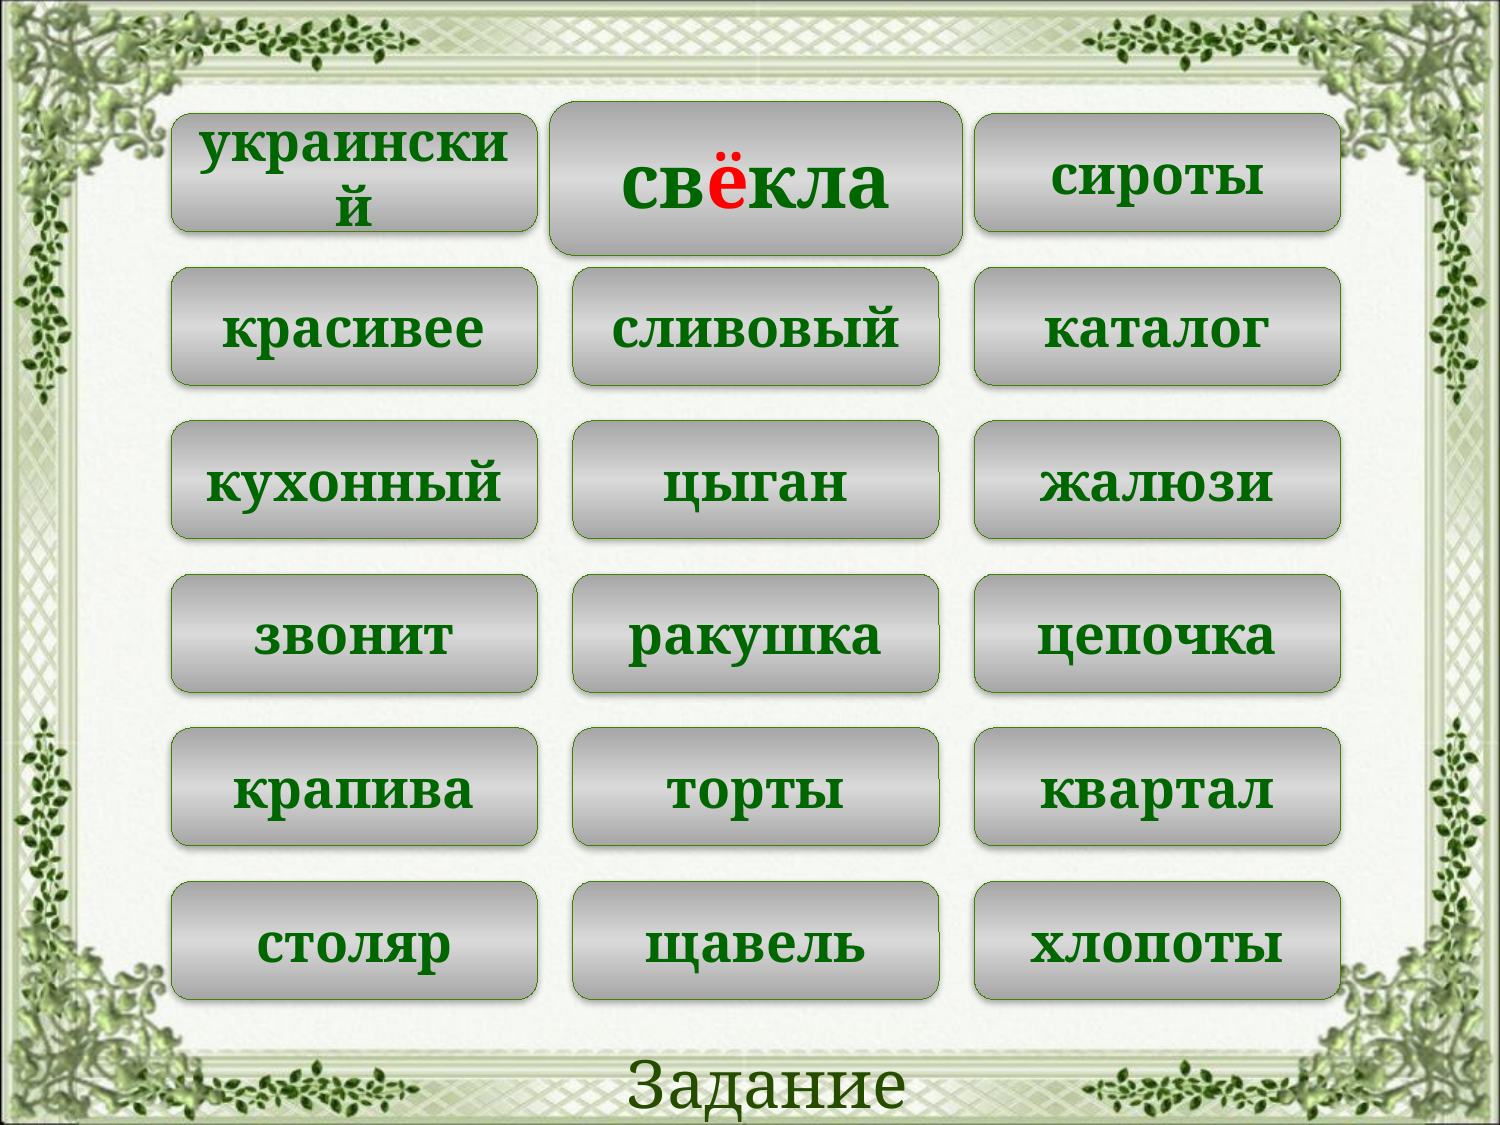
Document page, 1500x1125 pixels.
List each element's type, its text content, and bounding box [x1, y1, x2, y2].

text_box ракушка [572, 574, 940, 693]
text_box свёкла [549, 101, 963, 256]
text_box крапива [171, 727, 538, 846]
text_box хлопоты [974, 881, 1341, 1000]
text_box цыган [572, 420, 940, 539]
text_box кухонный [171, 420, 538, 539]
text_box украинский [171, 113, 538, 232]
text_box столяр [171, 881, 538, 1000]
text_box красивее [171, 267, 538, 386]
text_box торты [572, 727, 940, 846]
text_box щавель [572, 881, 940, 1000]
text_box жалюзи [974, 420, 1341, 539]
text_box звонит [171, 574, 538, 693]
text_box цепочка [974, 574, 1341, 693]
text_box каталог [974, 267, 1341, 386]
text_box Задание [584, 1034, 951, 1125]
text_box сливовый [572, 267, 940, 386]
text_box квартал [974, 727, 1341, 846]
text_box сироты [974, 113, 1341, 232]
picture [0, 0, 1500, 1125]
